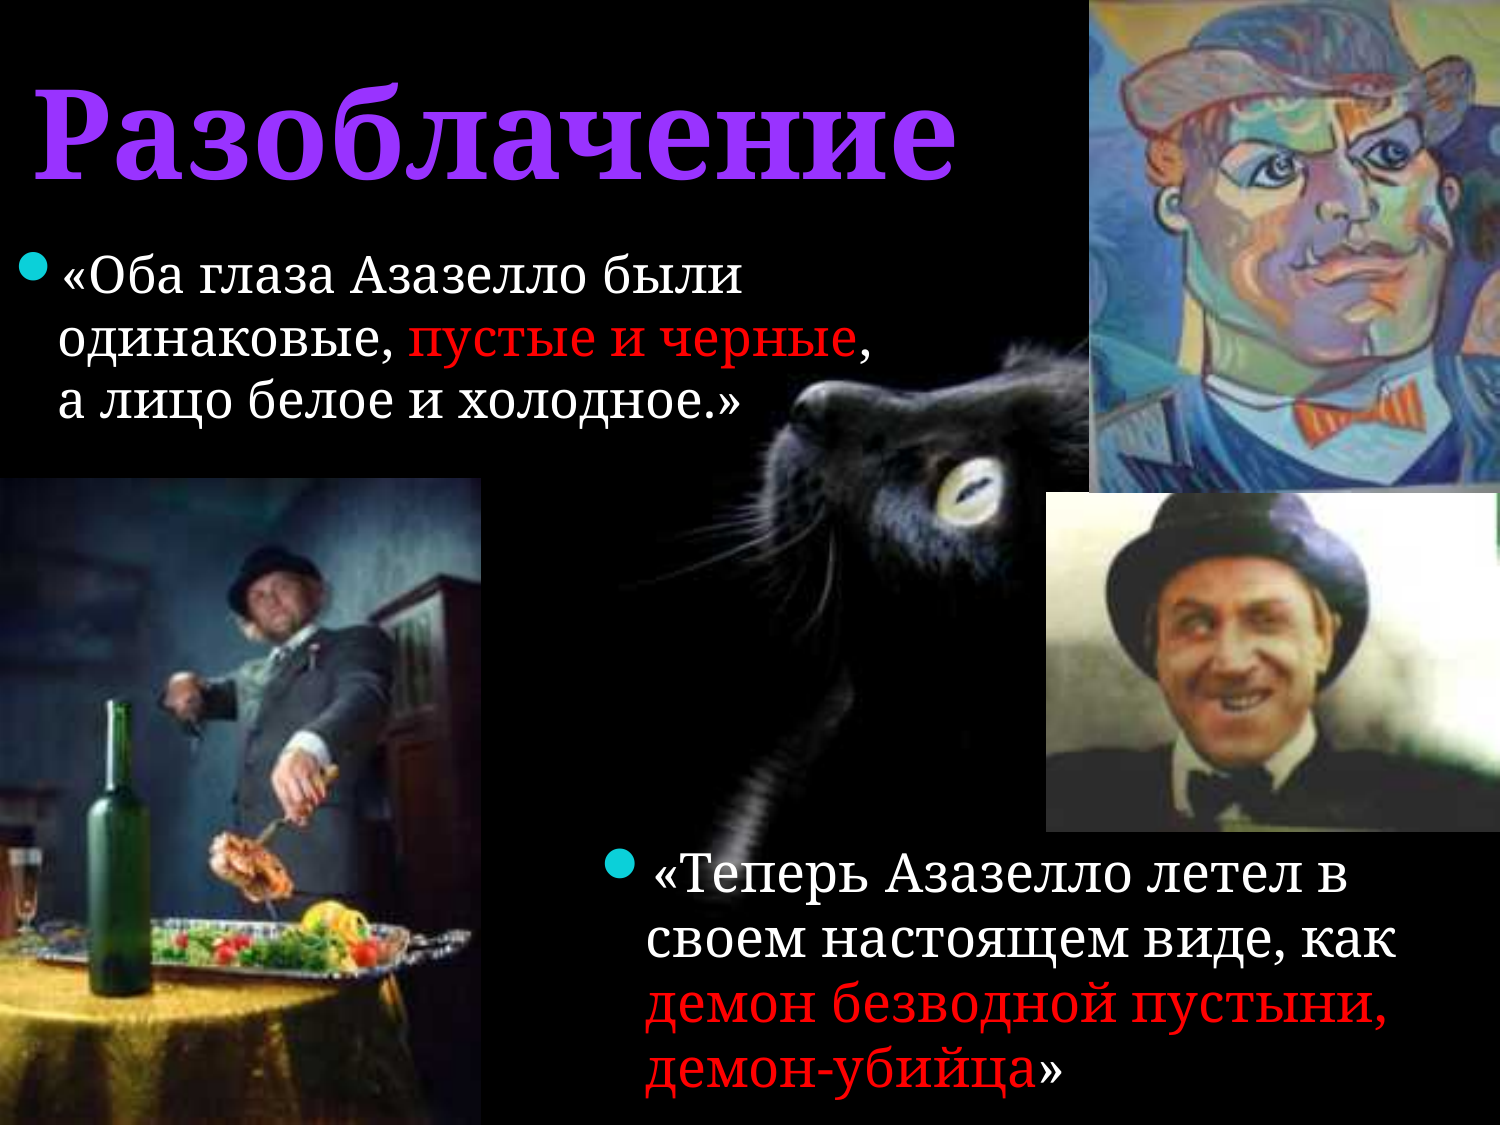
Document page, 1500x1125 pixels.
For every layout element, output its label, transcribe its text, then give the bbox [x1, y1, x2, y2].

list «Оба глаза Азазелло были одинаковые, пустые и черные, а лицо белое и холодное.» [0, 234, 914, 493]
picture [0, 478, 481, 1125]
text_box Разоблачение [17, 46, 976, 212]
picture [0, 0, 1500, 1125]
list «Теперь Азазелло летел в своем настоящем виде, как демон безводной пустыни, демон-убийца» [585, 830, 1500, 1125]
